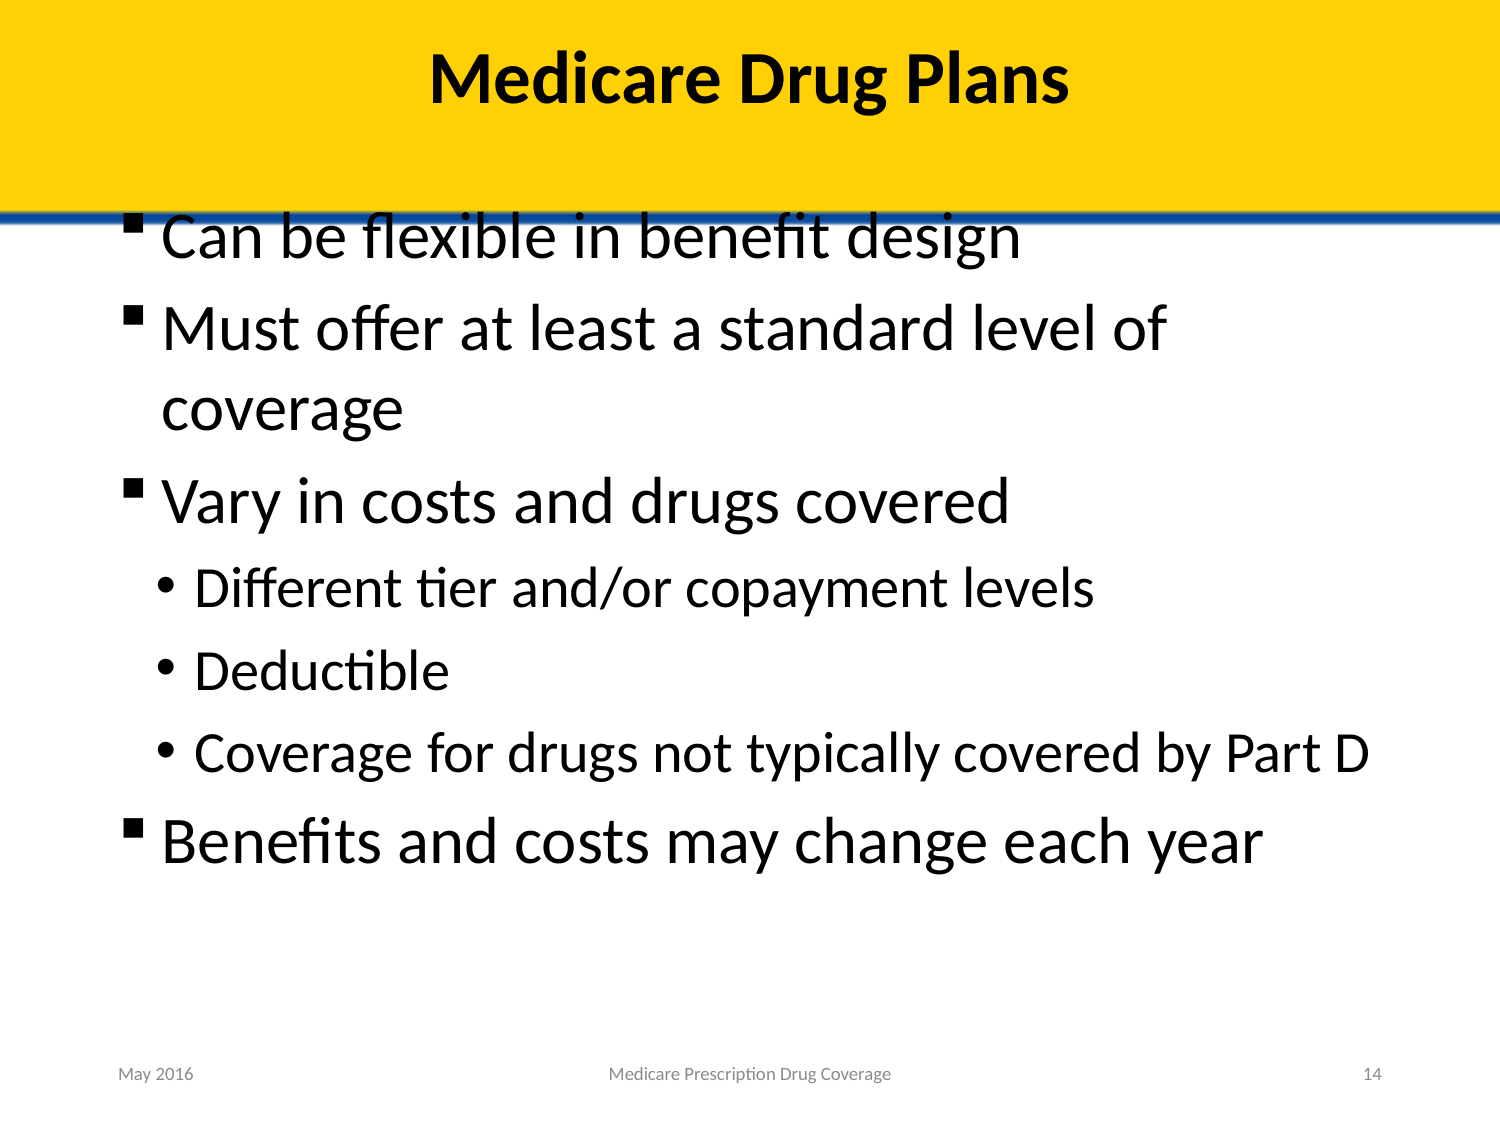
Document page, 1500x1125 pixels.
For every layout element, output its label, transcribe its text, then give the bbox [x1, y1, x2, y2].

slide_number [103, 1042, 441, 1103]
picture [0, 157, 1500, 1125]
footer Medicare Prescription Drug Coverage [496, 1042, 1004, 1103]
slide_number 14 [1059, 1042, 1397, 1103]
title Medicare Drug Plans [0, 2, 1500, 157]
list Can be flexible in benefit design Must offer at least a standard level of coverage Vary in costs and drugs covered Different tier and/or copayment levels Deductible Coverage for drugs not typically covered by Part D Benefits and costs may change each year [103, 184, 1397, 1014]
